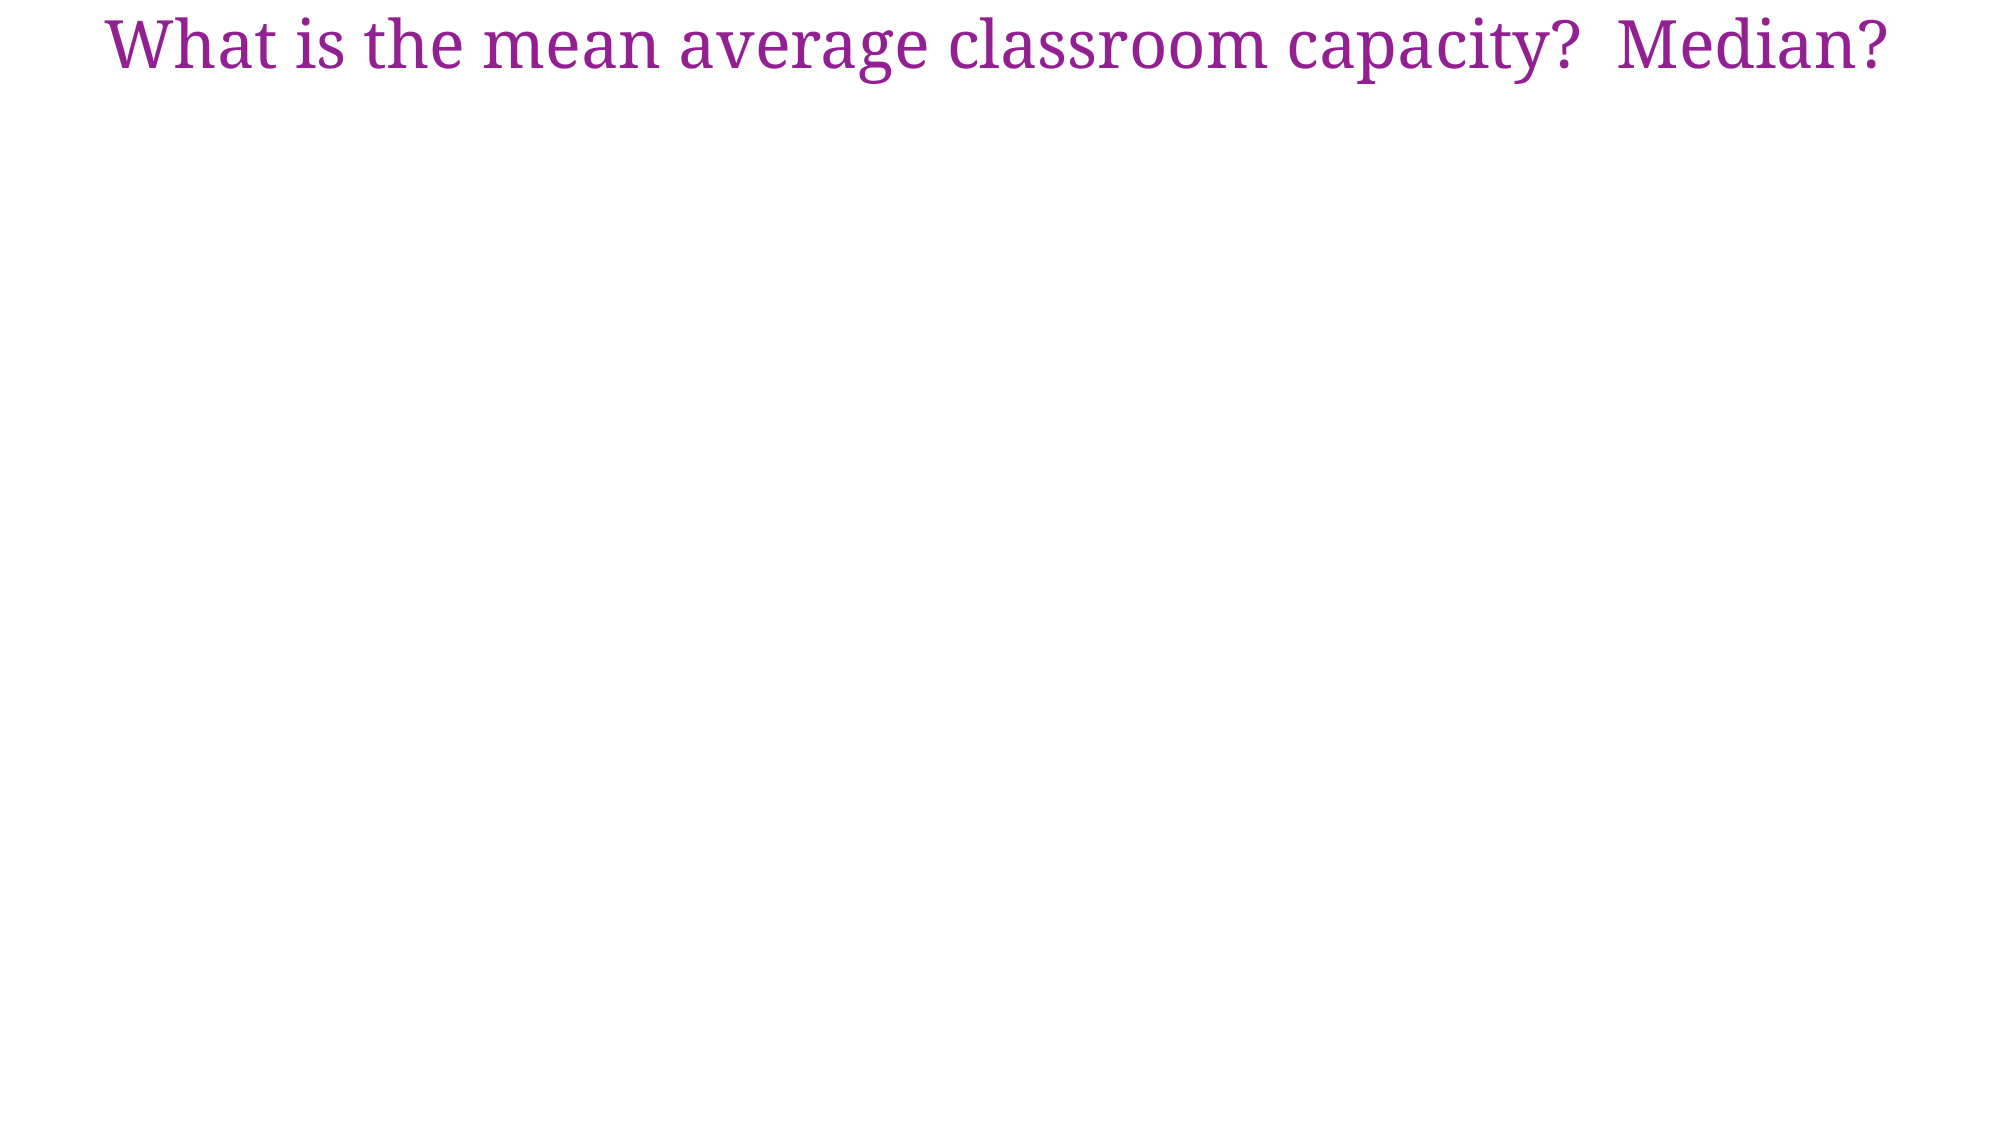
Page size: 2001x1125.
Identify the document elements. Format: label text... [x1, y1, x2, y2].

title What is the mean average classroom capacity? Median? [22, 10, 1973, 84]
